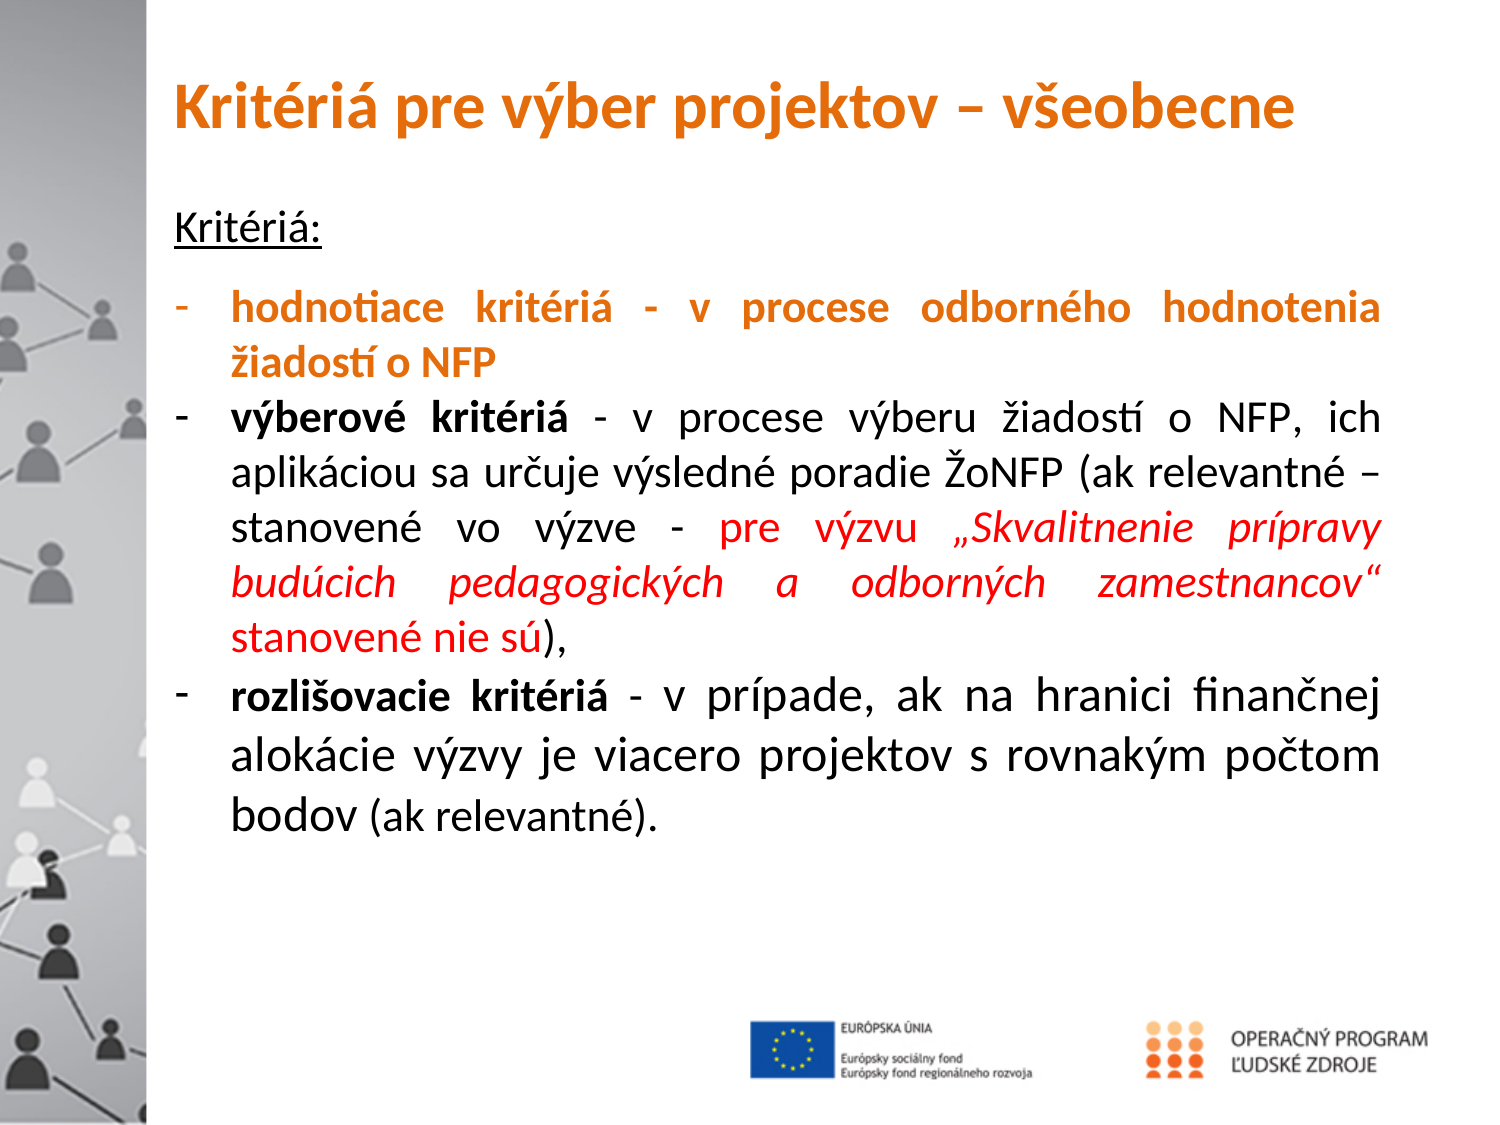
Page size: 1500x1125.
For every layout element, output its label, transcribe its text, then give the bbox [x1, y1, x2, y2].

picture [0, 0, 1500, 1125]
list Kritériá pre výber projektov – všeobecne Kritériá: hodnotiace kritériá - v procese odborného hodnotenia žiadostí o NFP výberové kritériá - v procese výberu žiadostí o NFP, ich aplikáciou sa určuje výsledné poradie ŽoNFP (ak relevantné – stanovené vo výzve - pre výzvu „Skvalitnenie prípravy budúcich pedagogických a odborných zamestnancov“ stanovené nie sú), rozlišovacie kritériá - v prípade, ak na hranici finančnej alokácie výzvy je viacero projektov s rovnakým počtom bodov (ak relevantné). [159, 54, 1398, 1000]
